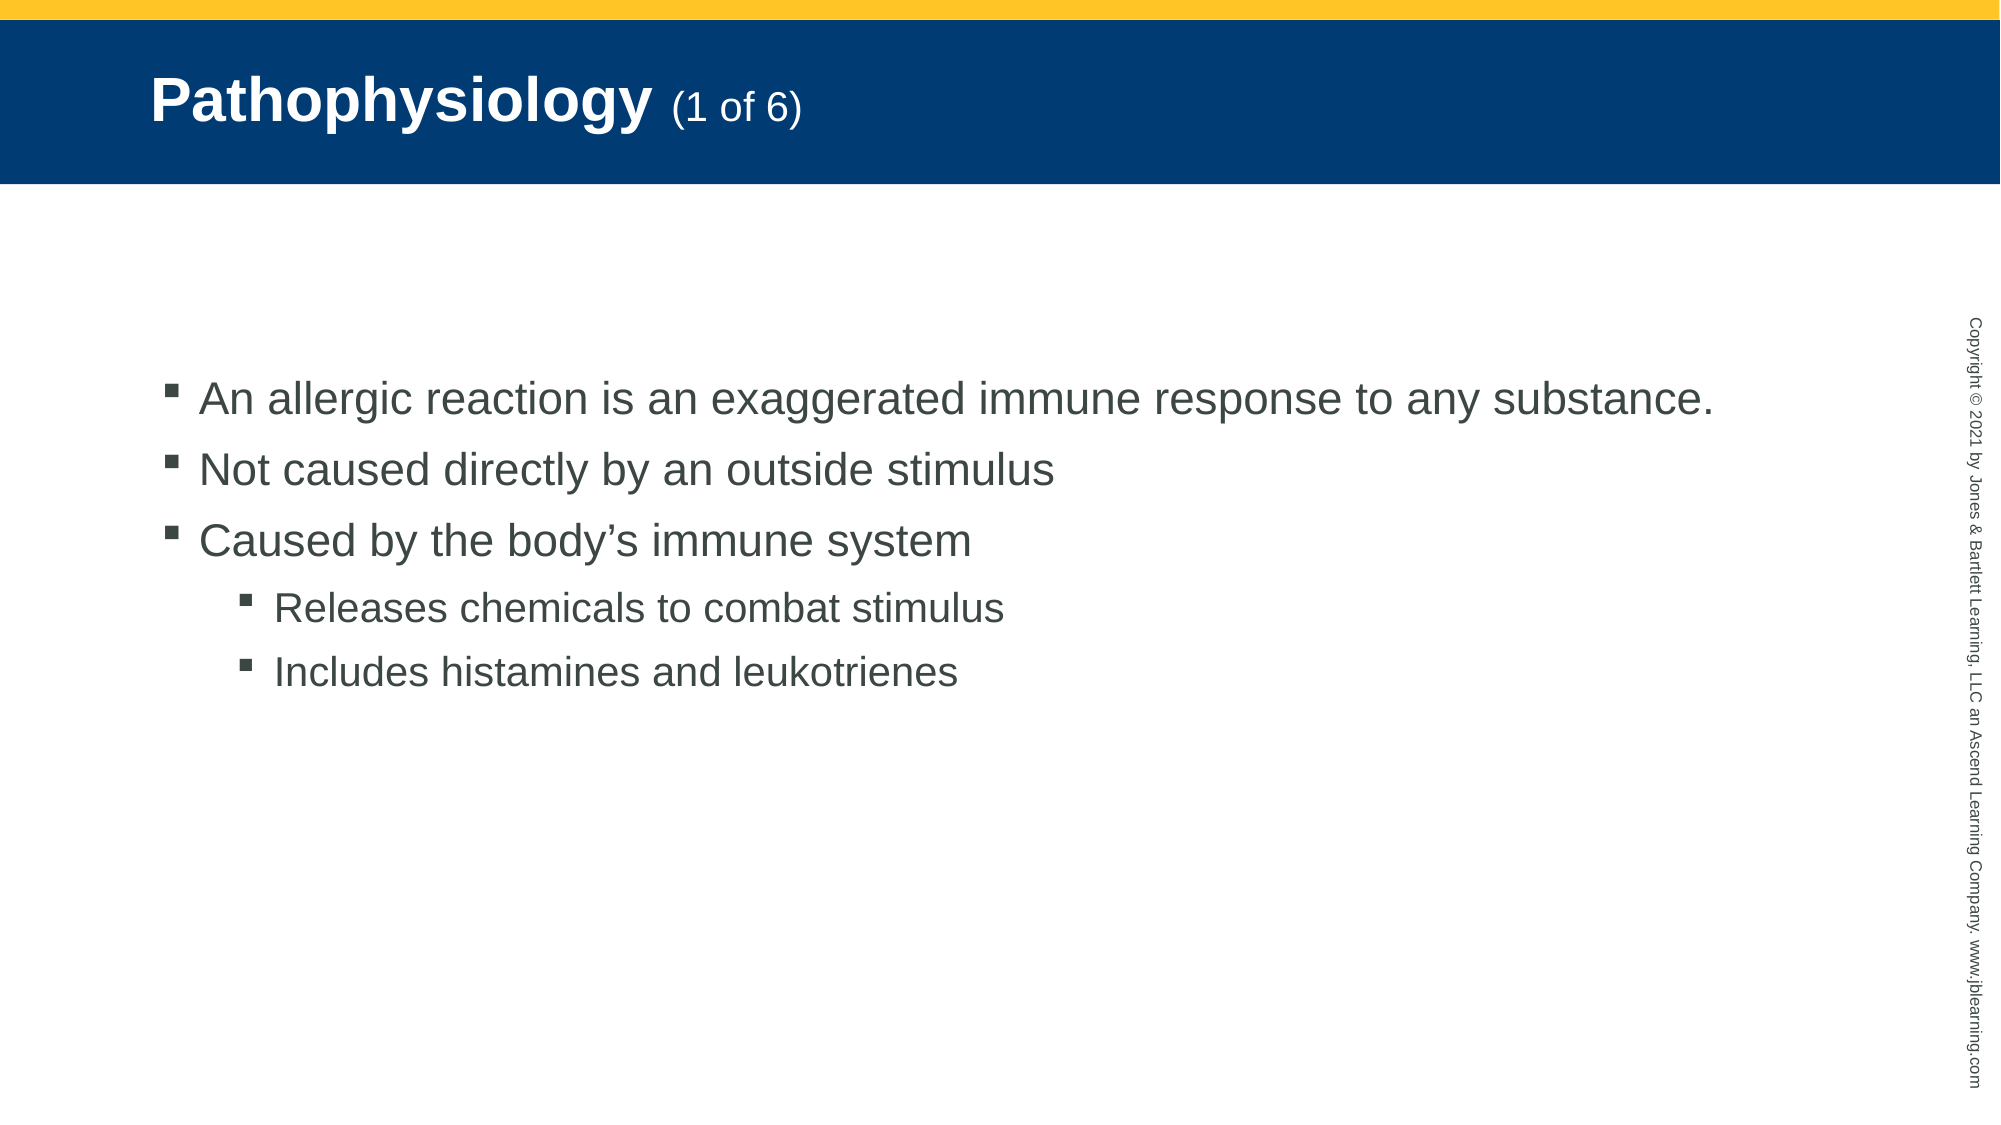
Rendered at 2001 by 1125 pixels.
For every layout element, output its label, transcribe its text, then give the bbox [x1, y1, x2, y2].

title Pathophysiology (1 of 6) [0, 19, 2000, 185]
list An allergic reaction is an exaggerated immune response to any substance. Not caused directly by an outside stimulus Caused by the body’s immune system Releases chemicals to combat stimulus Includes histamines and leukotrienes [146, 361, 1859, 1016]
